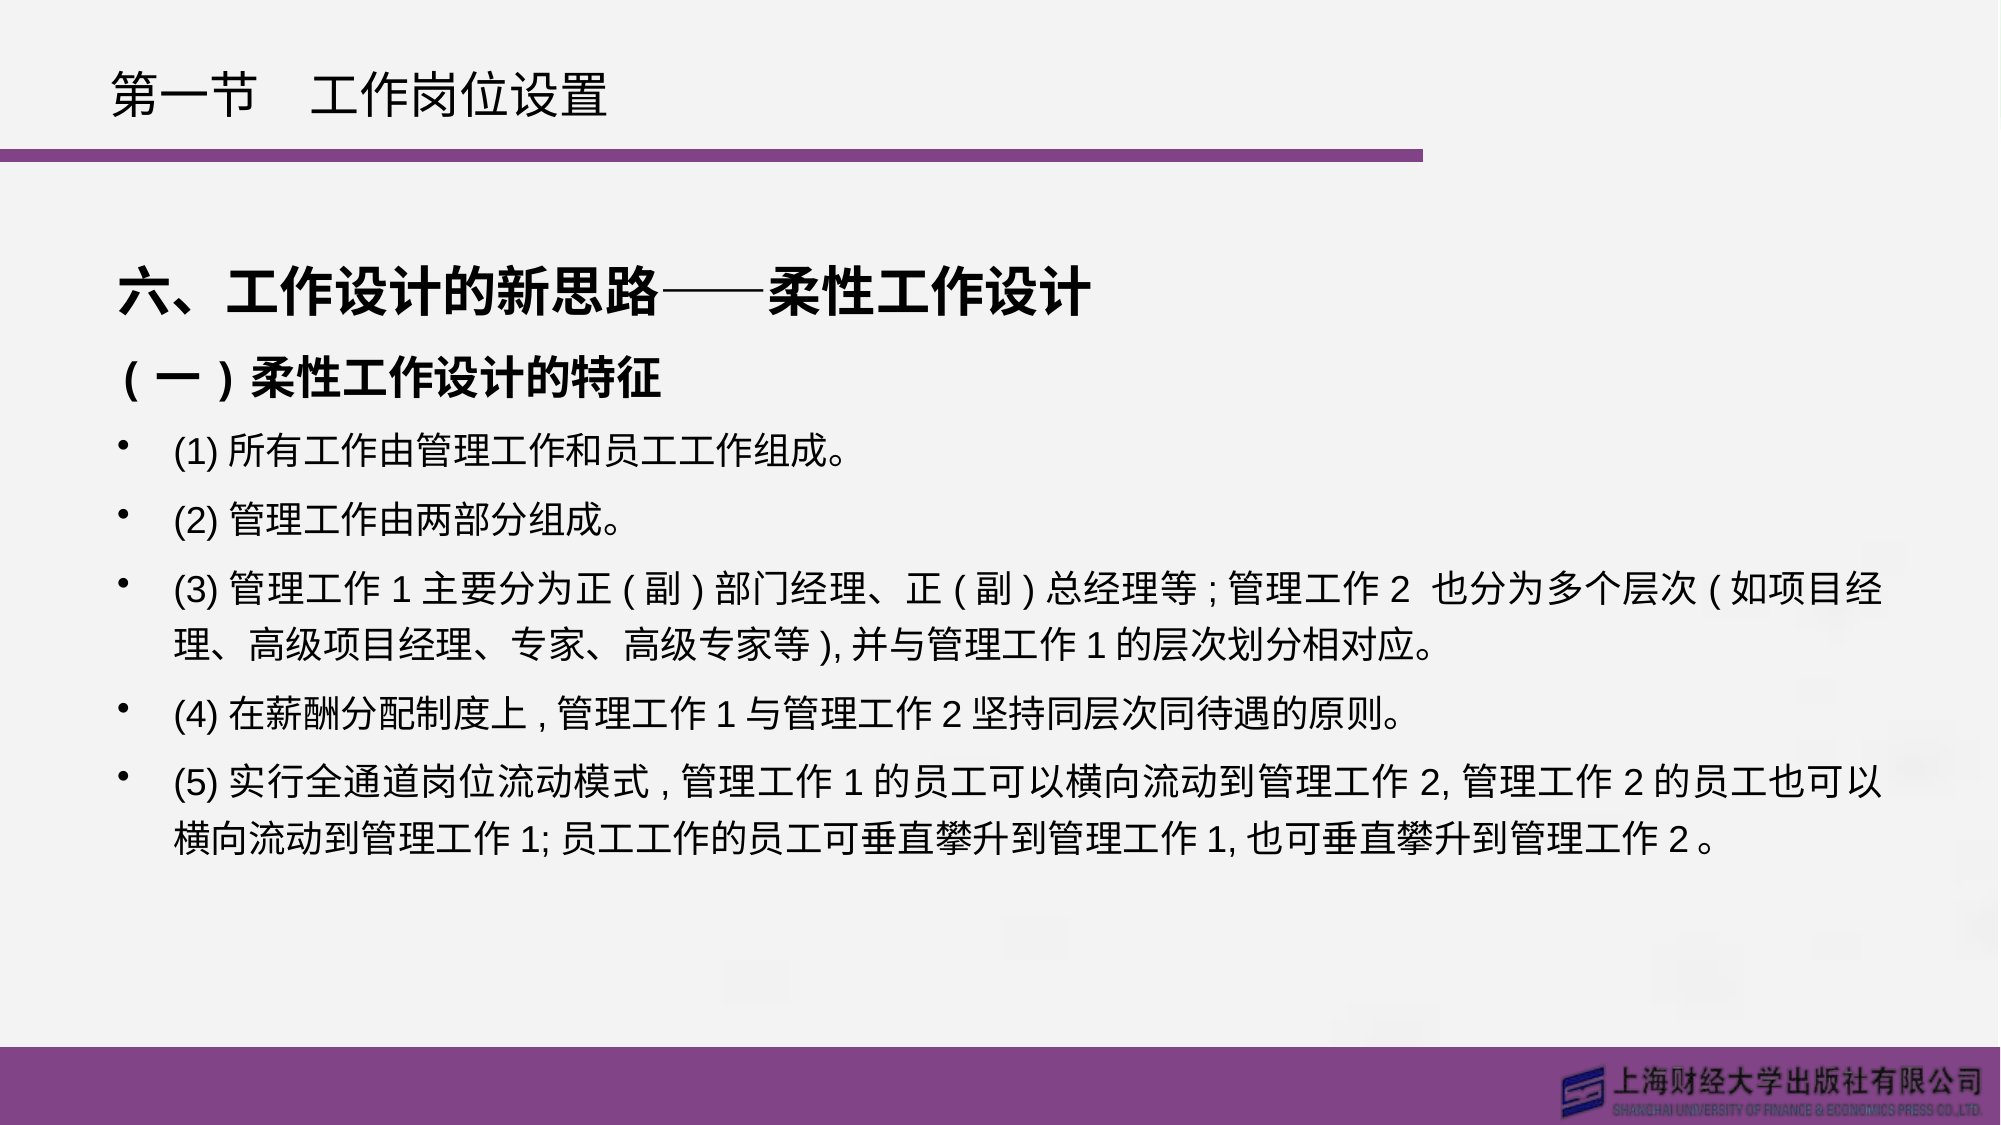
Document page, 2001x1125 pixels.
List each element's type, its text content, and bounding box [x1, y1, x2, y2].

picture [0, 0, 2001, 1125]
title 第一节 工作岗位设置 [94, 42, 1451, 146]
list 六、工作设计的新思路——柔性工作设计 (一)柔性工作设计的特征 (1)所有工作由管理工作和员工工作组成。 (2)管理工作由两部分组成。 (3)管理工作1主要分为正(副)部门经理、正(副)总经理等;管理工作2 也分为多个层次(如项目经理、高级项目经理、专家、高级专家等),并与管理工作1的层次划分相对应。 (4)在薪酬分配制度上,管理工作1与管理工作2坚持同层次同待遇的原则。 (5)实行全通道岗位流动模式,管理工作1的员工可以横向流动到管理工作2,管理工作2的员工也可以横向流动到管理工作1;员工工作的员工可垂直攀升到管理工作1,也可垂直攀升到管理工作2。 [102, 233, 1898, 1032]
